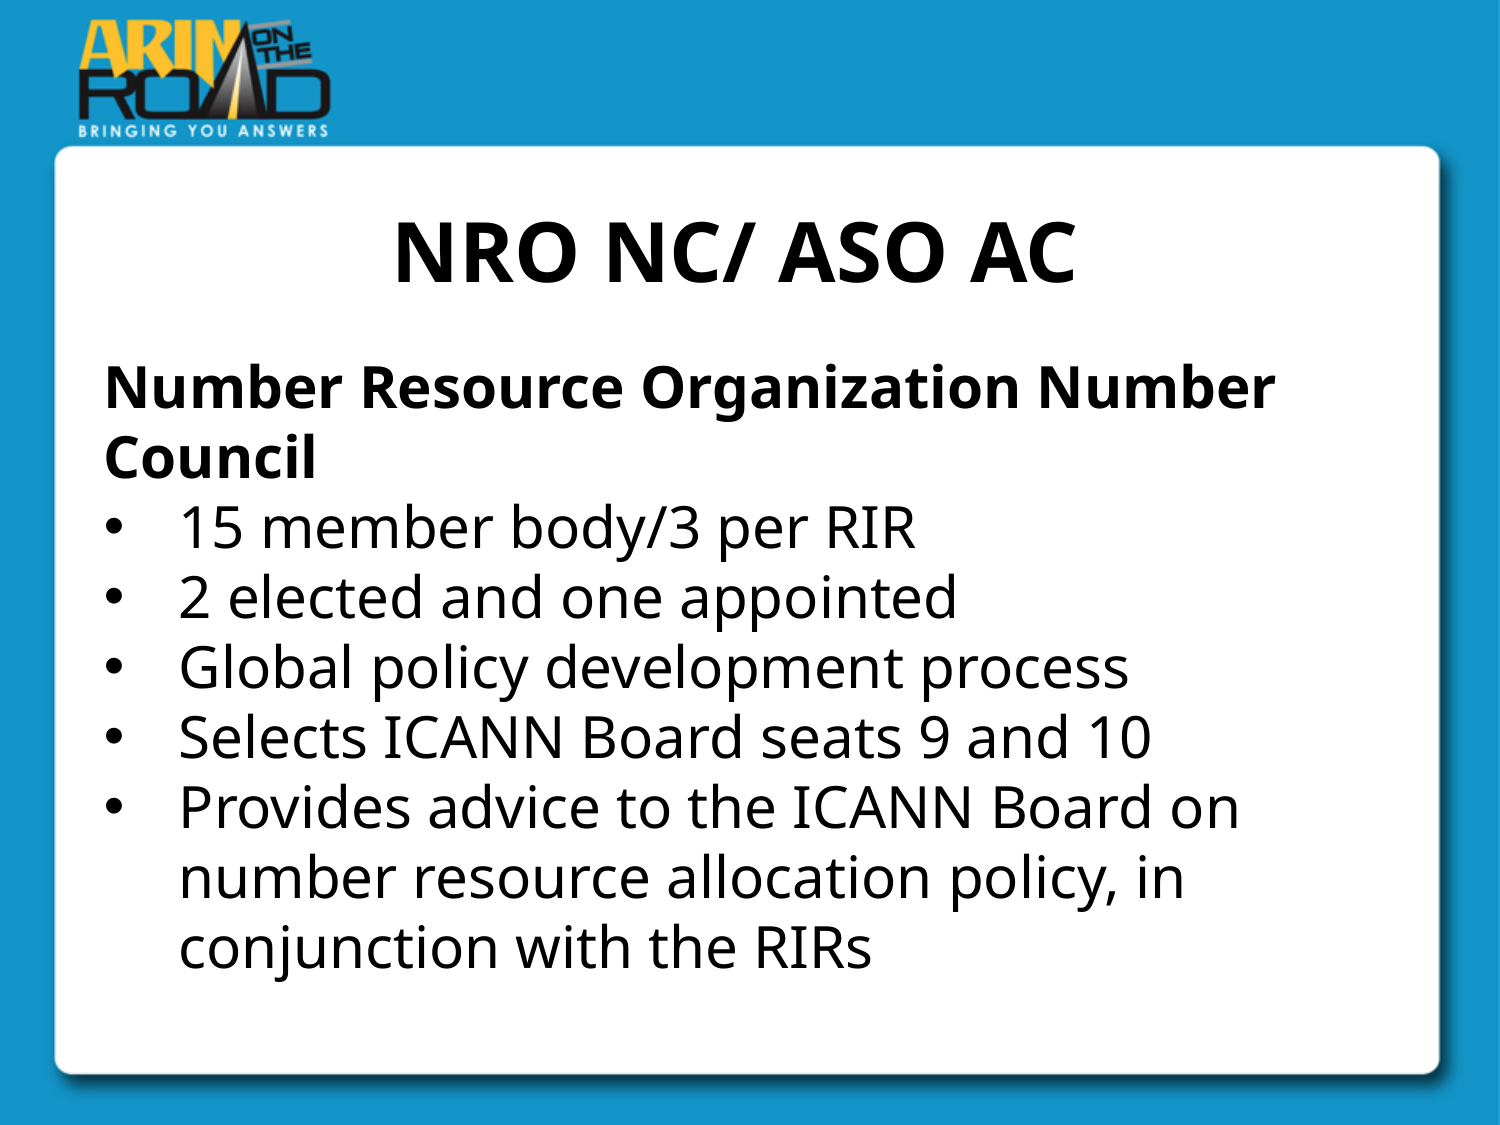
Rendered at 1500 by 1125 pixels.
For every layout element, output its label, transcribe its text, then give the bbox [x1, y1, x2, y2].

picture [0, 0, 1500, 1125]
text_box Number Resource Organization Number Council 15 member body/3 per RIR 2 elected and one appointed Global policy development process Selects ICANN Board seats 9 and 10 Provides advice to the ICANN Board on number resource allocation policy, in conjunction with the RIRs [89, 342, 1411, 988]
title NRO NC/ ASO AC [60, 155, 1411, 343]
